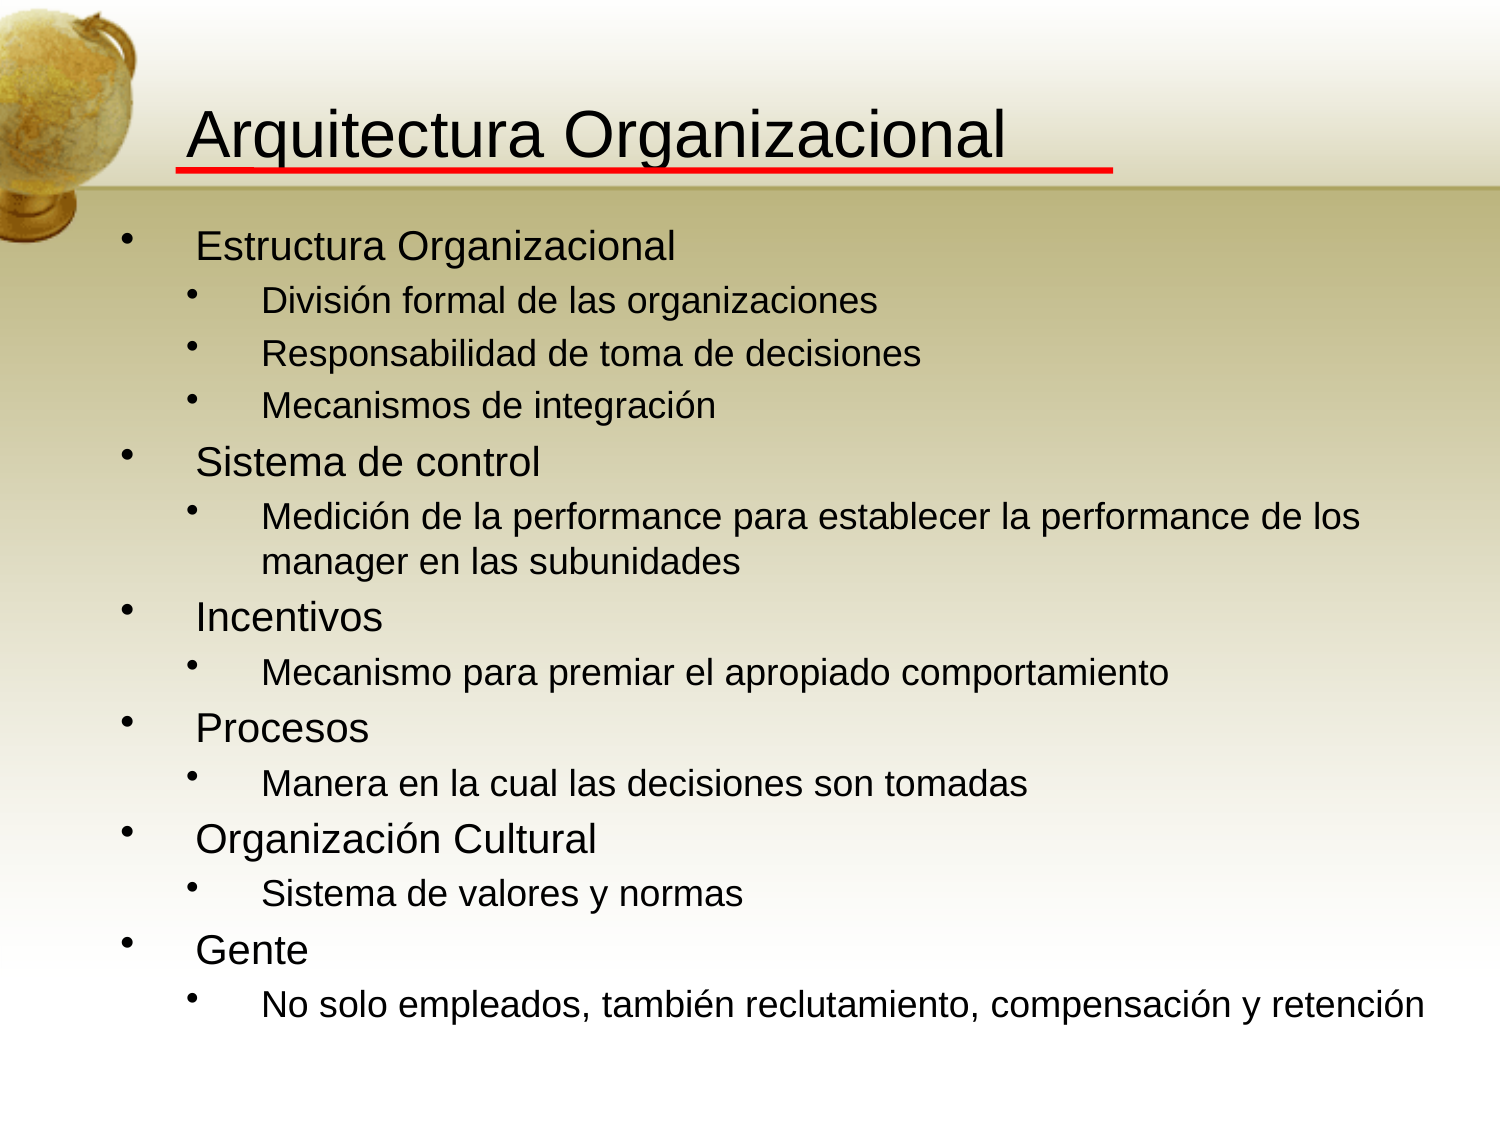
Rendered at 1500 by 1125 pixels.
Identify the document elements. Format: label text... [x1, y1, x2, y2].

list Estructura Organizacional División formal de las organizaciones Responsabilidad de toma de decisiones Mecanismos de integración Sistema de control Medición de la performance para establecer la performance de los manager en las subunidades Incentivos Mecanismo para premiar el apropiado comportamiento Procesos Manera en la cual las decisiones son tomadas Organización Cultural Sistema de valores y normas Gente No solo empleados, también reclutamiento, compensación y retención [105, 210, 1454, 1067]
picture [0, 0, 1500, 1125]
title Arquitectura Organizacional [170, 36, 1436, 179]
